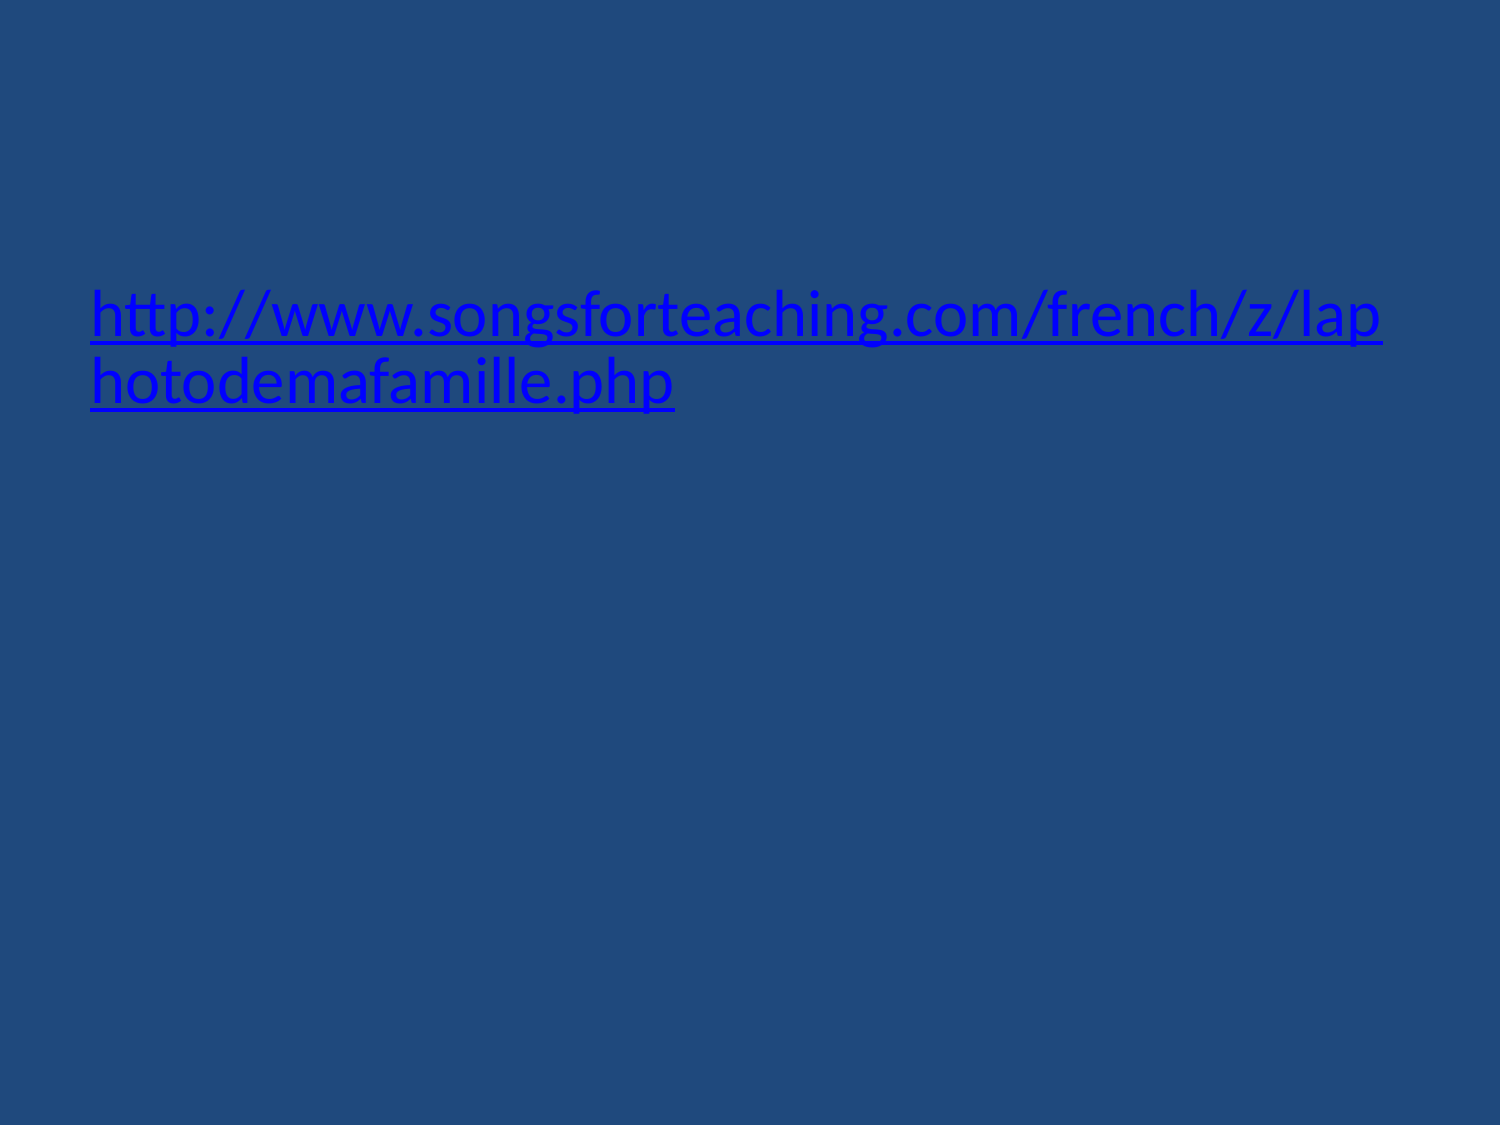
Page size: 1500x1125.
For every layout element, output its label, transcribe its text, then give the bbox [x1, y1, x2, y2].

list http://www.songsforteaching.com/french/z/laphotodemafamille.php [75, 262, 1425, 1005]
